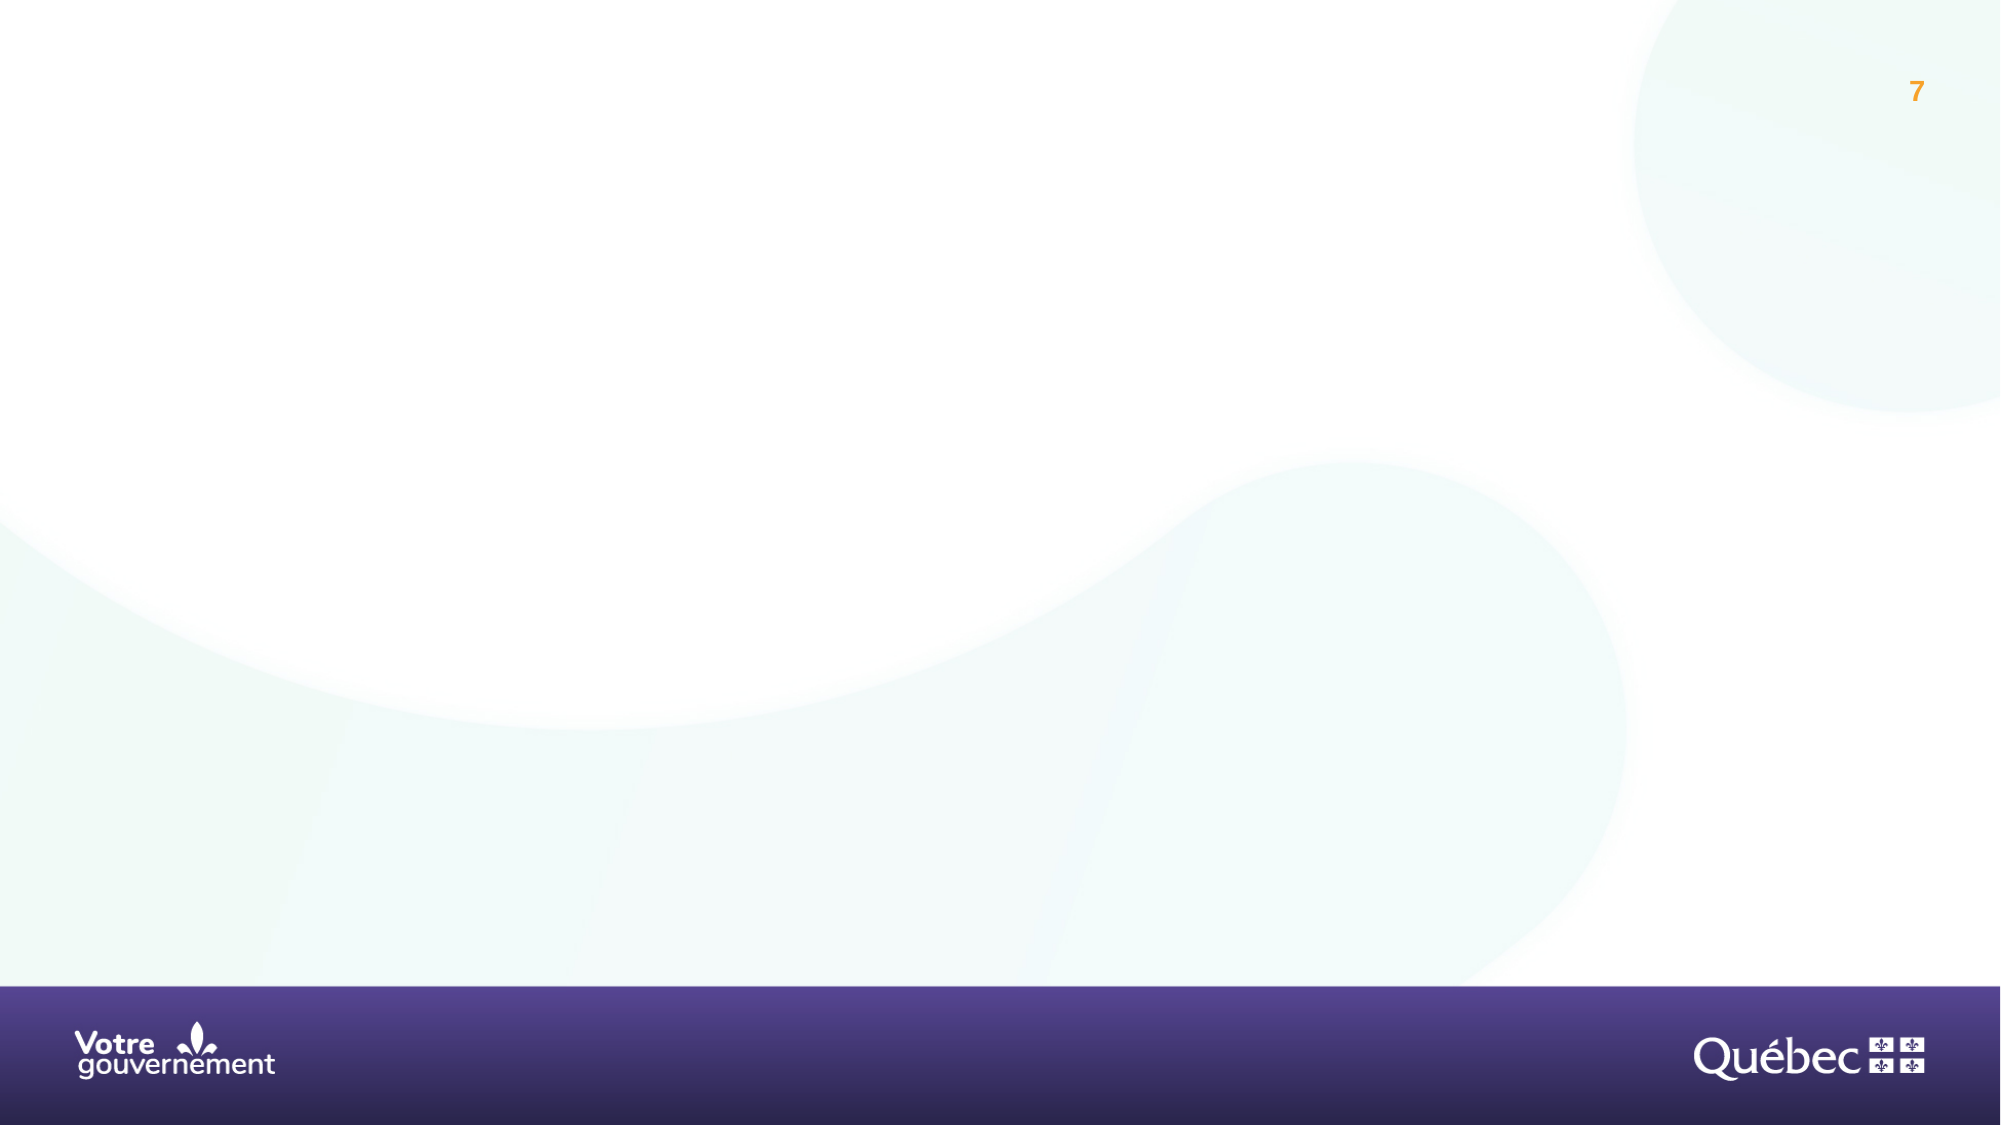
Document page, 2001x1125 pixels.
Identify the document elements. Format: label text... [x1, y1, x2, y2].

picture [0, 0, 2001, 1125]
slide_number 7 [1750, 59, 1941, 120]
